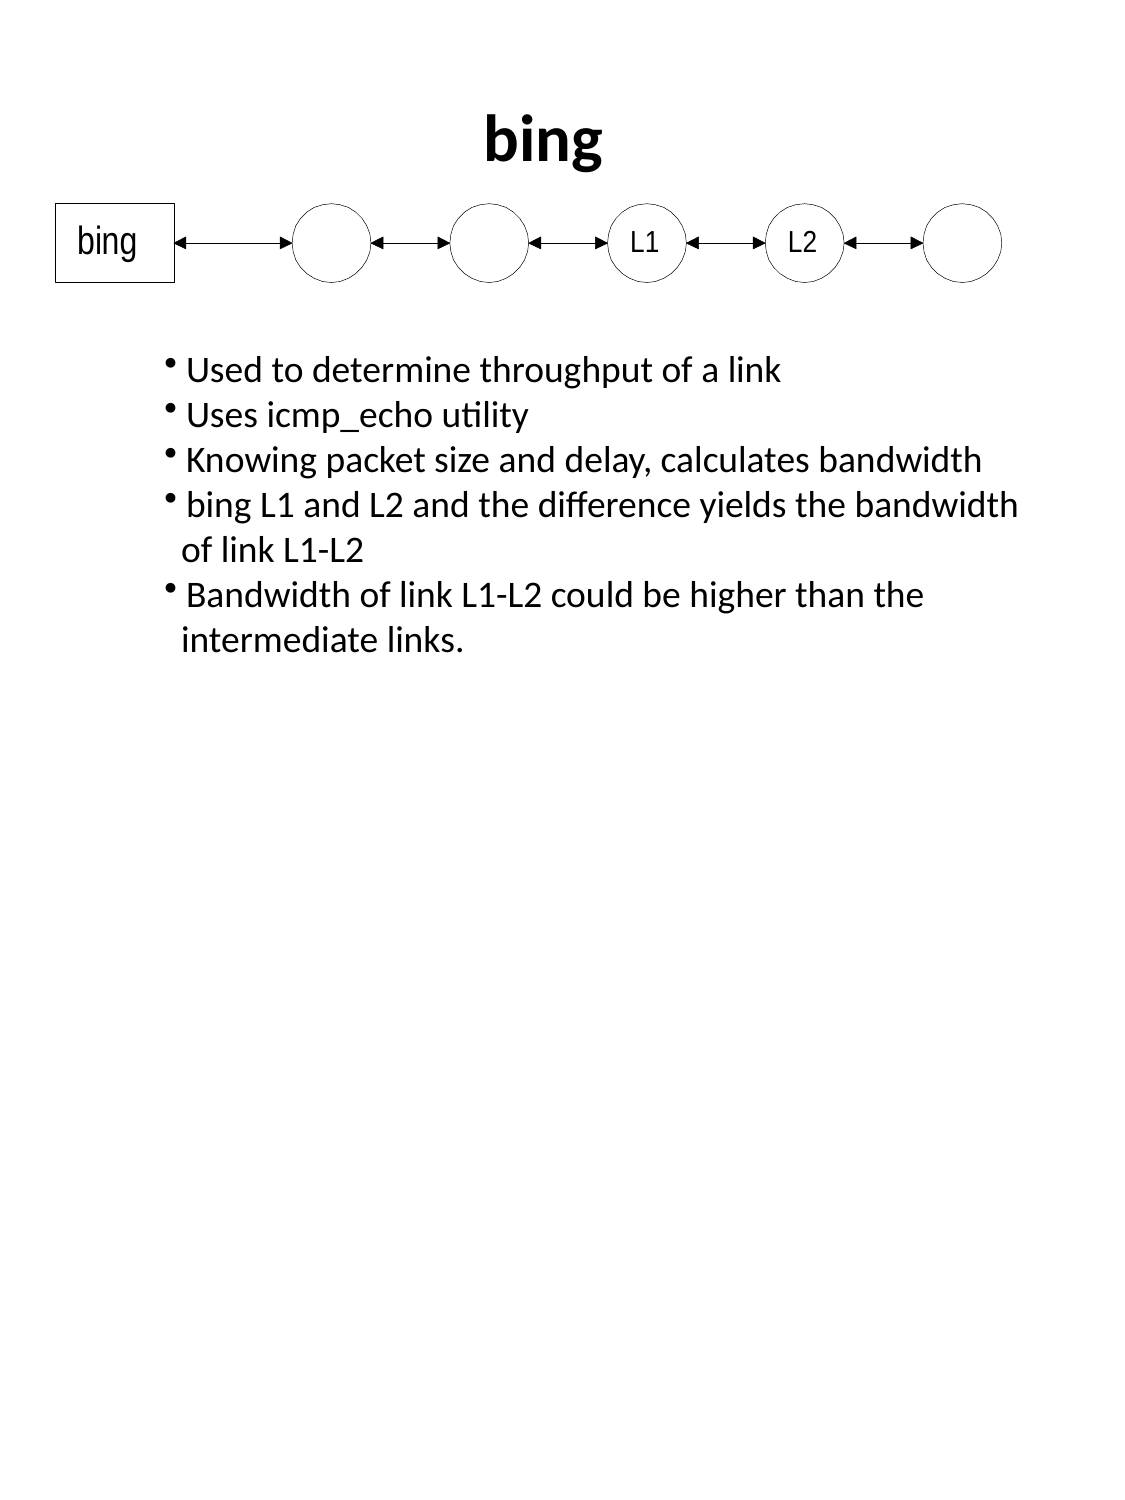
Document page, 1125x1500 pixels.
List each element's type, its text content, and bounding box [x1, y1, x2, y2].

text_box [51, 199, 1005, 286]
title bing [75, 87, 1013, 353]
text_box Used to determine throughput of a link Uses icmp_echo utility Knowing packet size and delay, calculates bandwidth bing L1 and L2 and the difference yields the bandwidth of link L1-L2 Bandwidth of link L1-L2 could be higher than the intermediate links. [149, 337, 1035, 668]
